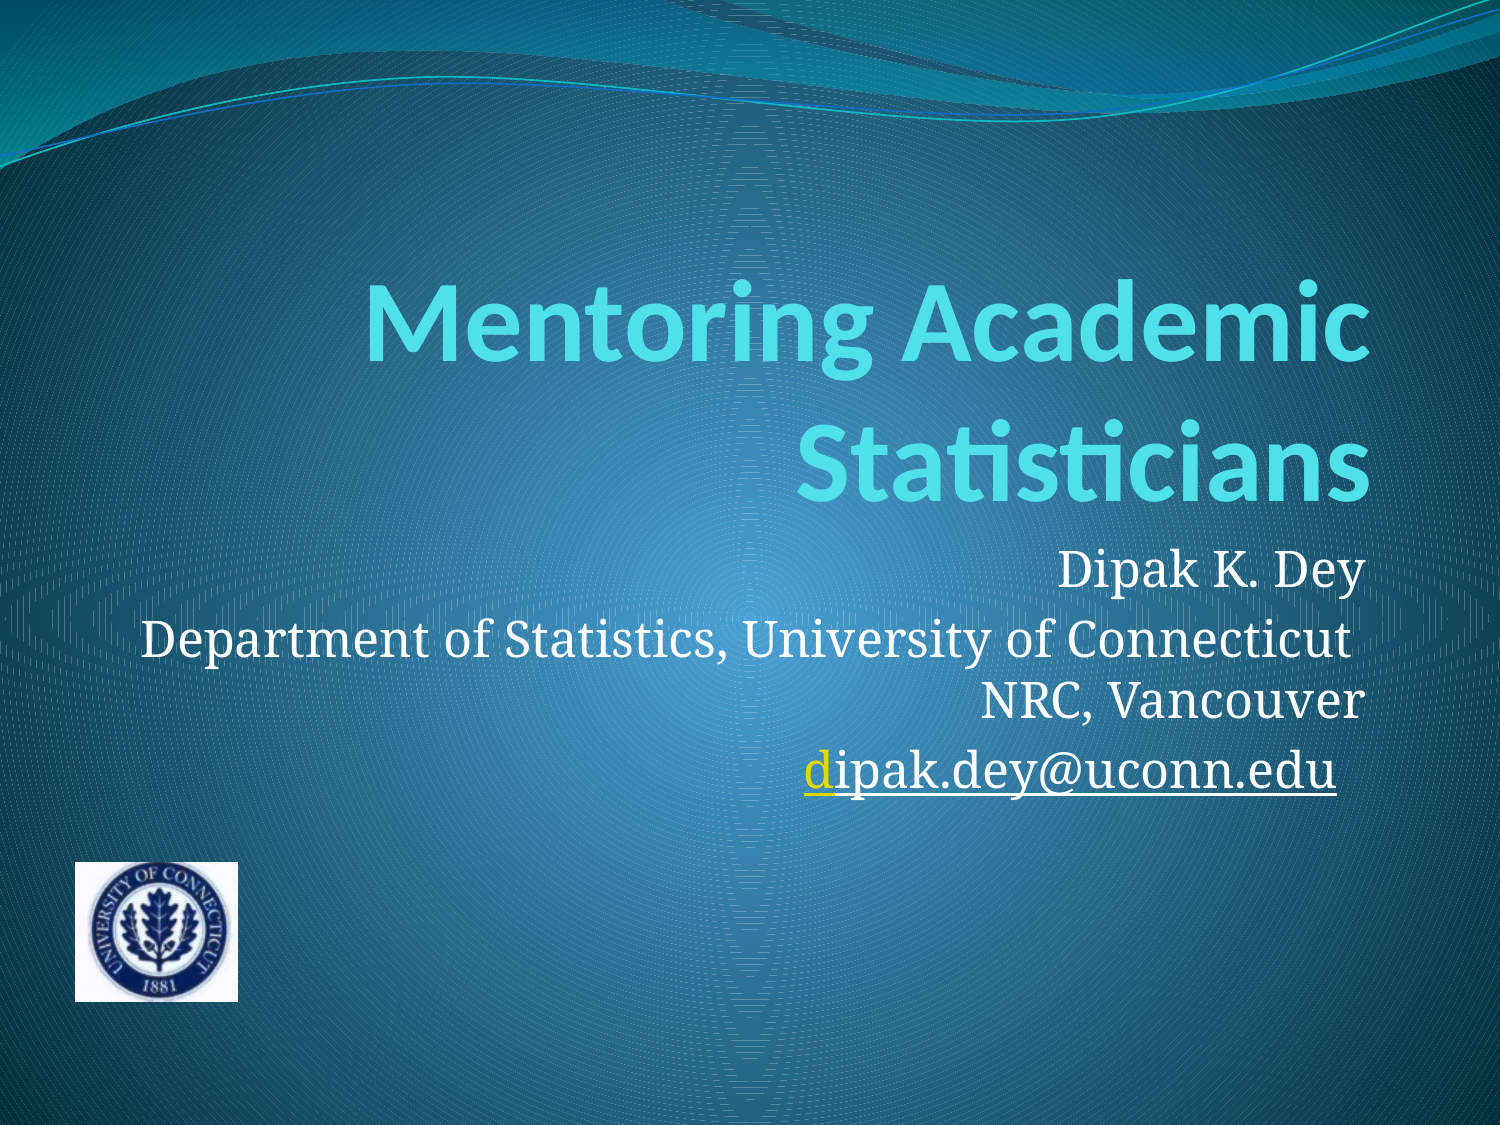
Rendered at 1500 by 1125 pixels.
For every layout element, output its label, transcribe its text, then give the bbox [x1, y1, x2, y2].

title Mentoring Academic Statisticians [87, 224, 1376, 525]
subtitle Dipak K. Dey Department of Statistics, University of Connecticut NRC, Vancouver dipak.dey@uconn.edu [87, 529, 1376, 818]
picture [74, 862, 238, 1003]
